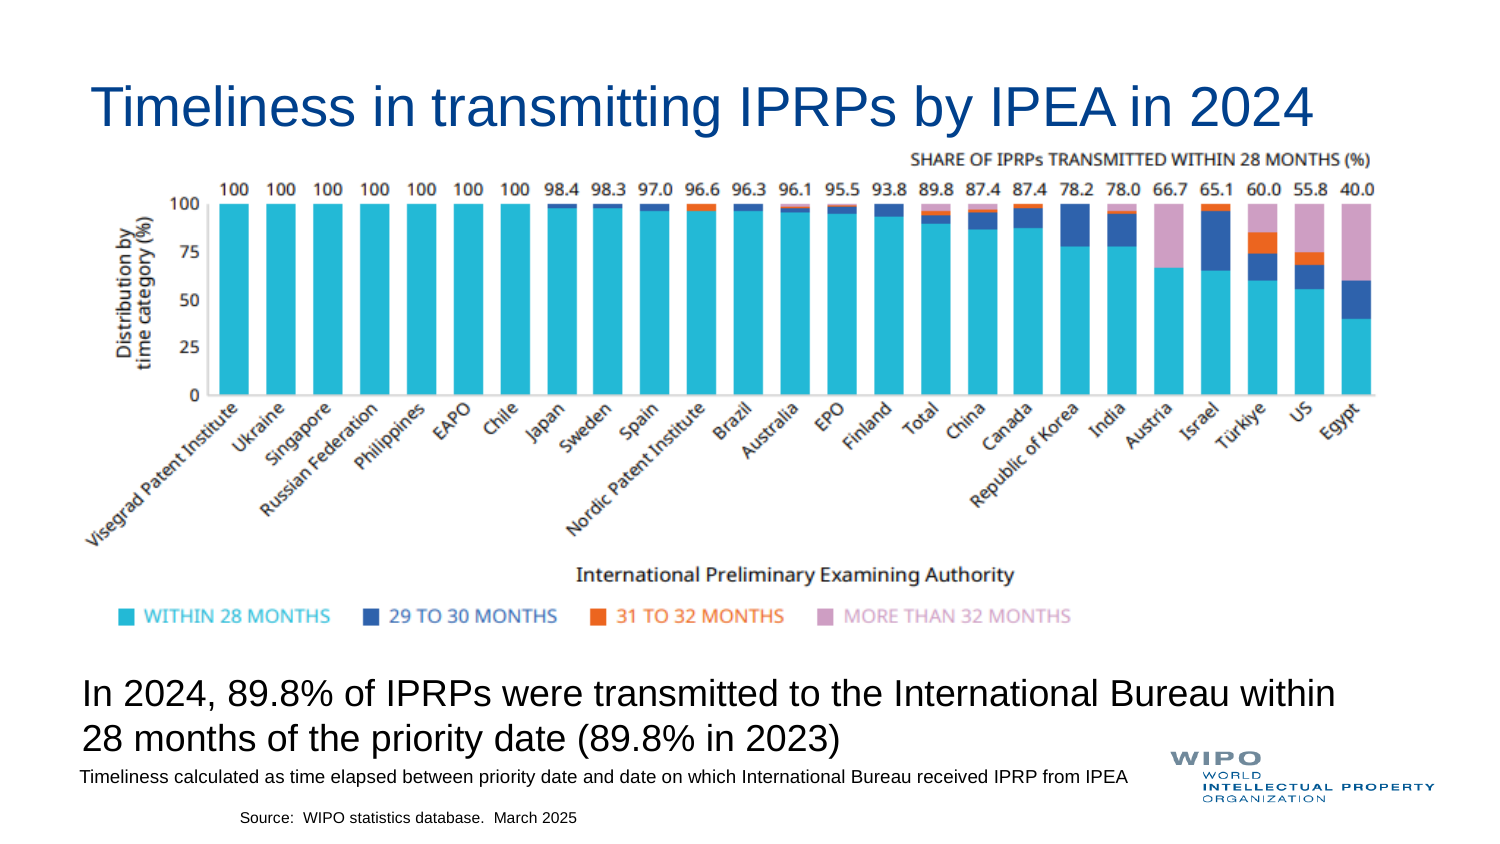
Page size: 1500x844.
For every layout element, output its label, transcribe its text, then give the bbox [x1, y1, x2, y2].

title Timeliness in transmitting IPRPs by IPEA in 2024 [75, 33, 1425, 136]
picture [0, 0, 1500, 844]
text_box Source: WIPO statistics database. March 2025 [225, 800, 788, 834]
list In 2024, 89.8% of IPRPs were transmitted to the International Bureau within 28 months of the priority date (89.8% in 2023) [66, 660, 1500, 775]
text_box Timeliness calculated as time elapsed between priority date and date on which International Bureau received IPRP from IPEA [64, 757, 1187, 796]
